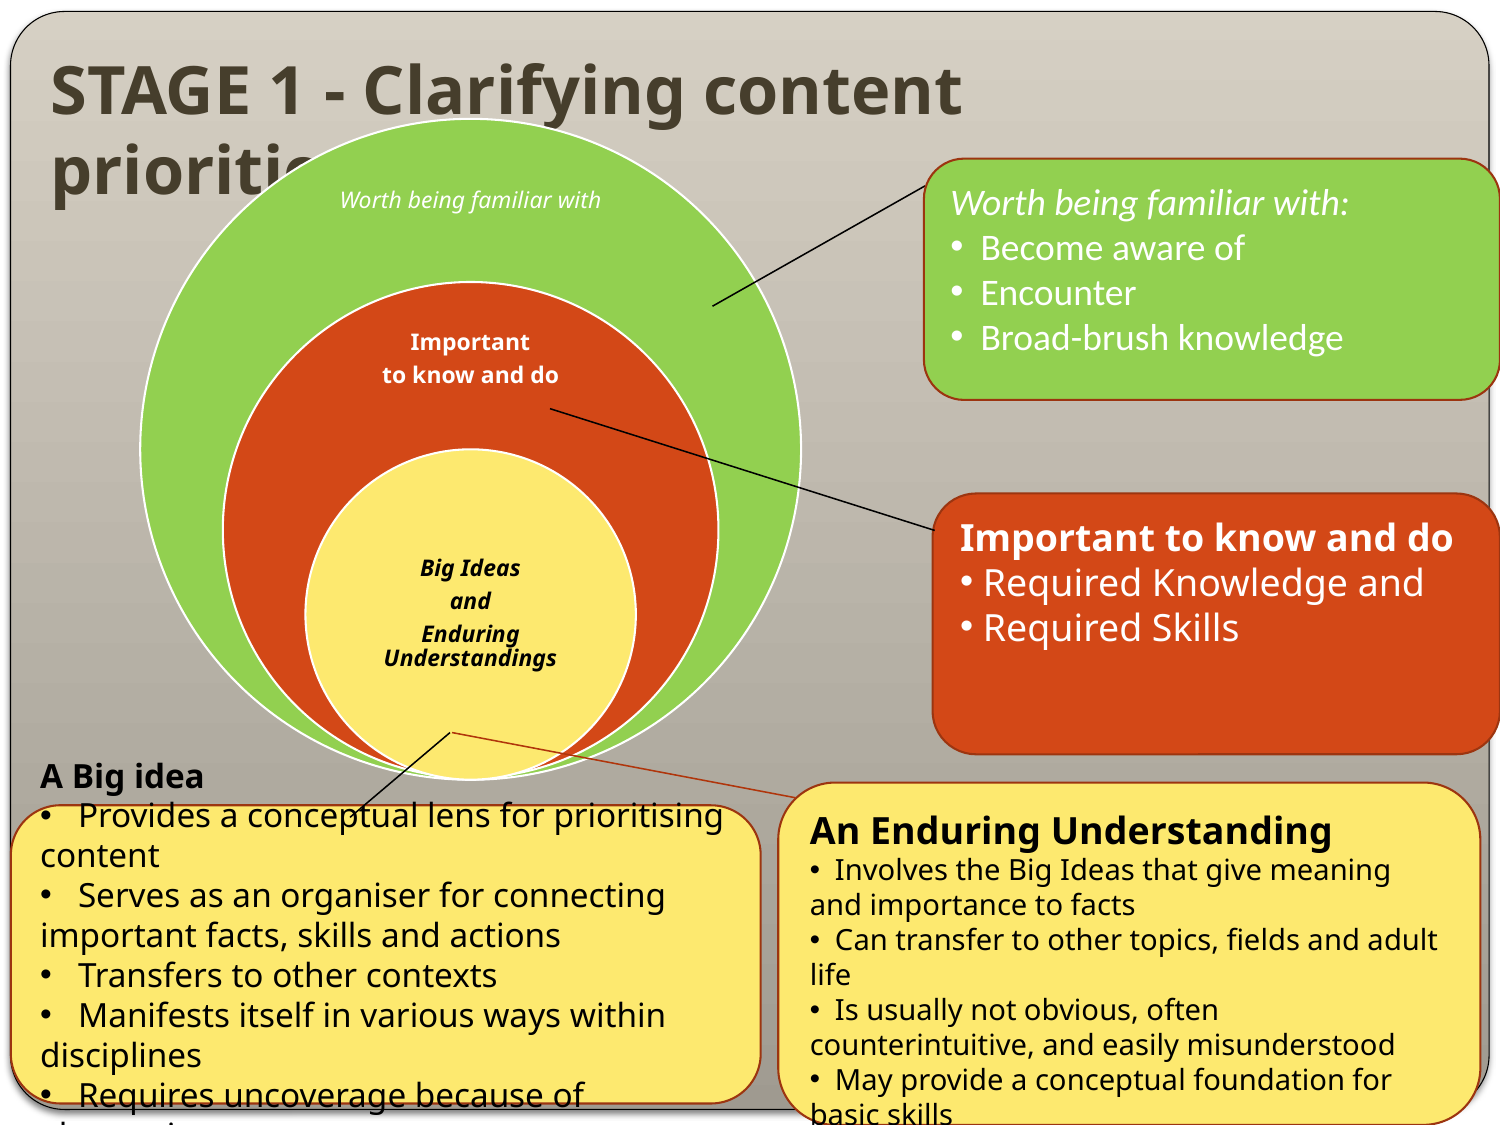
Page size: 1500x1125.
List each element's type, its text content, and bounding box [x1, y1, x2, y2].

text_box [349, 732, 451, 818]
text_box An Enduring Understanding Involves the Big Ideas that give meaning and importance to facts Can transfer to other topics, fields and adult life Is usually not obvious, often counterintuitive, and easily misunderstood May provide a conceptual foundation for basic skills Is deliberately framed as a generalisation - the ‘moral of the story’. [777, 781, 1482, 1125]
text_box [0, 118, 942, 780]
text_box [549, 408, 935, 531]
text_box Worth being familiar with: Become aware of Encounter Broad-brush knowledge [948, 157, 1500, 401]
text_box Important to know and do Required Knowledge and Required Skills [948, 492, 1500, 756]
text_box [712, 185, 926, 307]
text_box STAGE 1 - Clarifying content priorities [35, 40, 1194, 160]
text_box A Big idea Provides a conceptual lens for prioritising content Serves as an organiser for connecting important facts, skills and actions Transfers to other contexts Manifests itself in various ways within disciplines Requires uncoverage because of abstraction [9, 804, 762, 1105]
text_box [451, 732, 796, 798]
